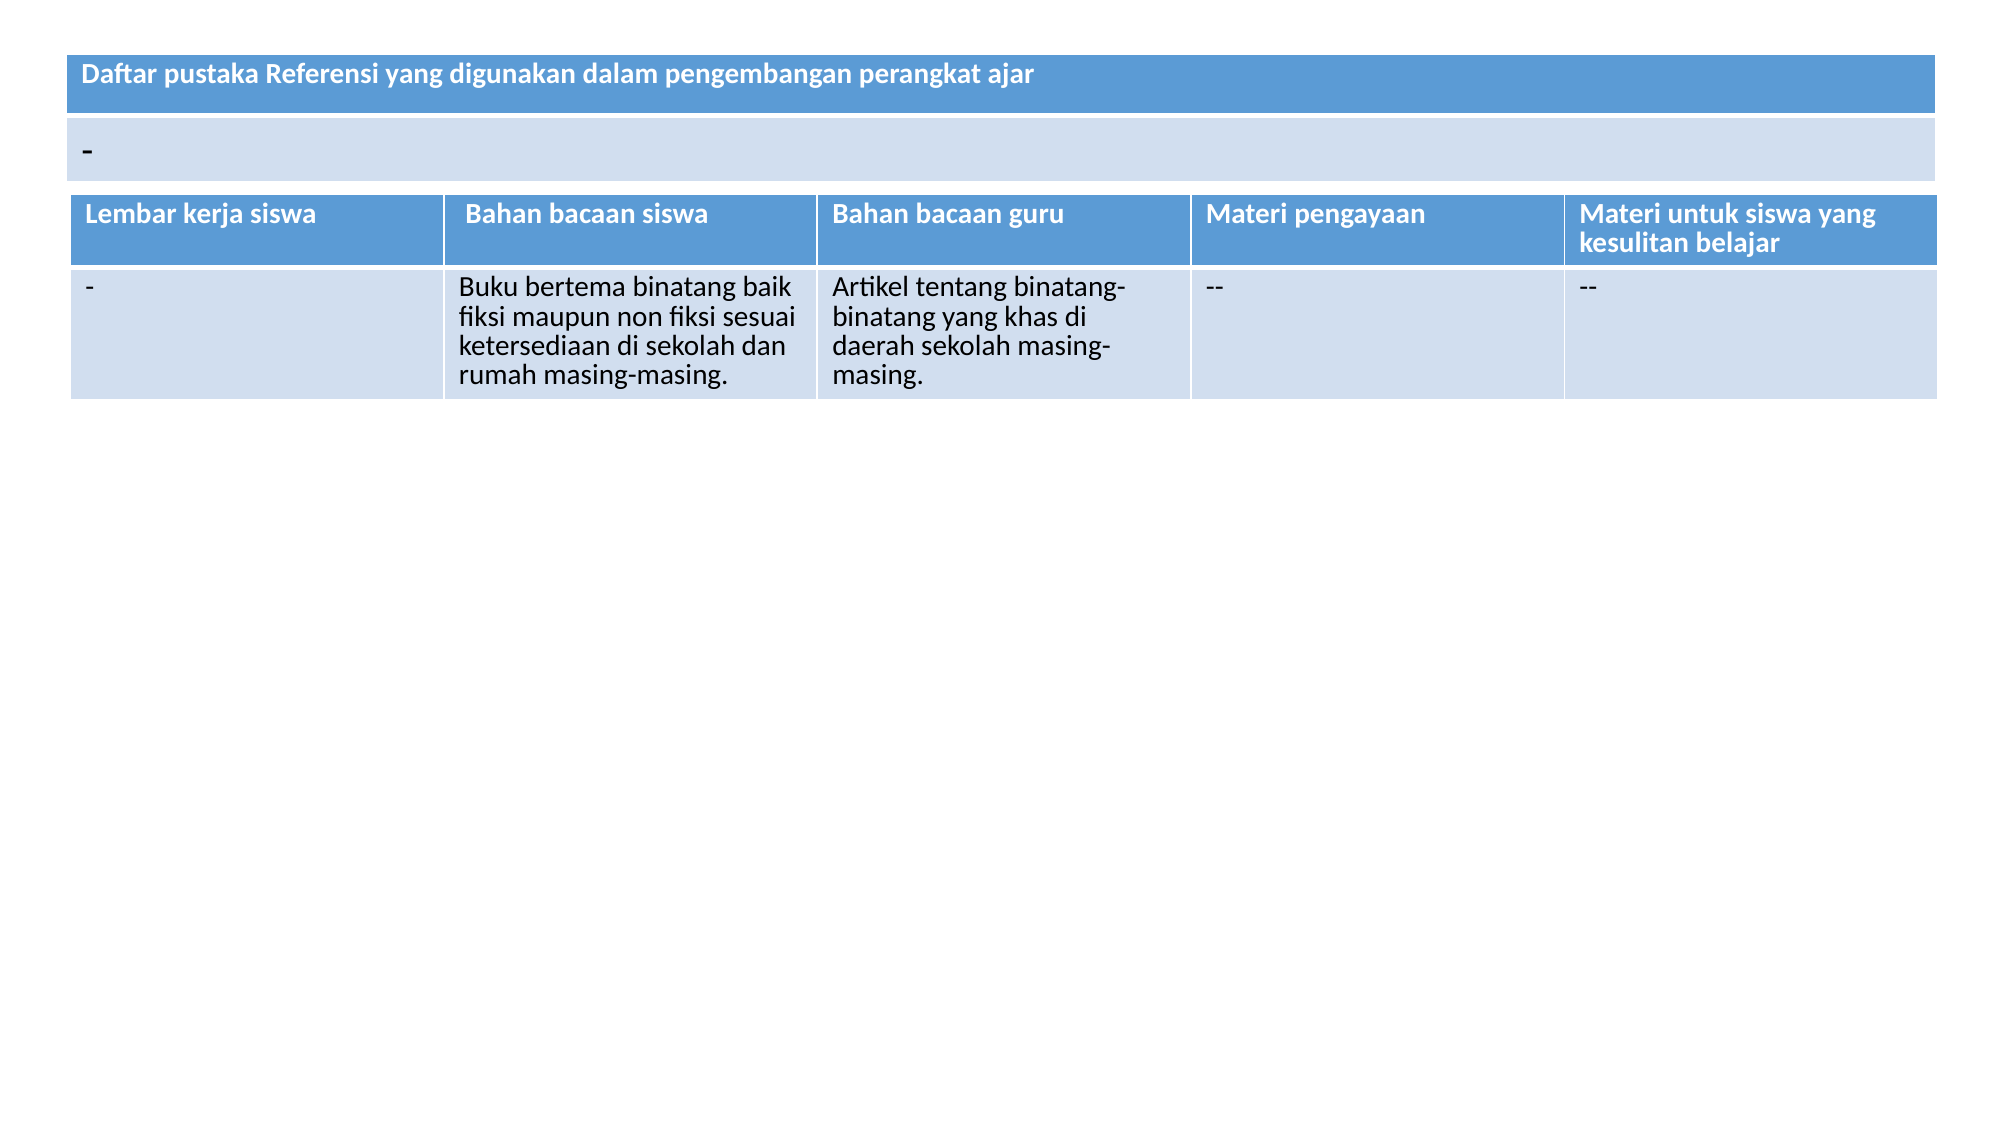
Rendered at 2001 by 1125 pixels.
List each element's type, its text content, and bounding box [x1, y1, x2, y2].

table_cell -- [1565, 270, 1937, 399]
table_header Lembar kerja siswa [71, 195, 443, 265]
table_cell Artikel tentang binatang-binatang yang khas di daerah sekolah masing-masing. [818, 270, 1190, 399]
table_header Daftar pustaka Referensi yang digunakan dalam pengembangan perangkat ajar [67, 55, 1935, 113]
table_header Bahan bacaan siswa [445, 195, 816, 265]
table_cell - [71, 270, 443, 399]
table_cell Buku bertema binatang baik fiksi maupun non fiksi sesuai ketersediaan di sekolah dan rumah masing-masing. [445, 270, 816, 399]
table_header Materi pengayaan [1192, 195, 1564, 265]
table_header Materi untuk siswa yang kesulitan belajar [1565, 195, 1937, 265]
table_cell - [67, 118, 1935, 181]
table_cell -- [1192, 270, 1564, 399]
table_header Bahan bacaan guru [818, 195, 1190, 265]
